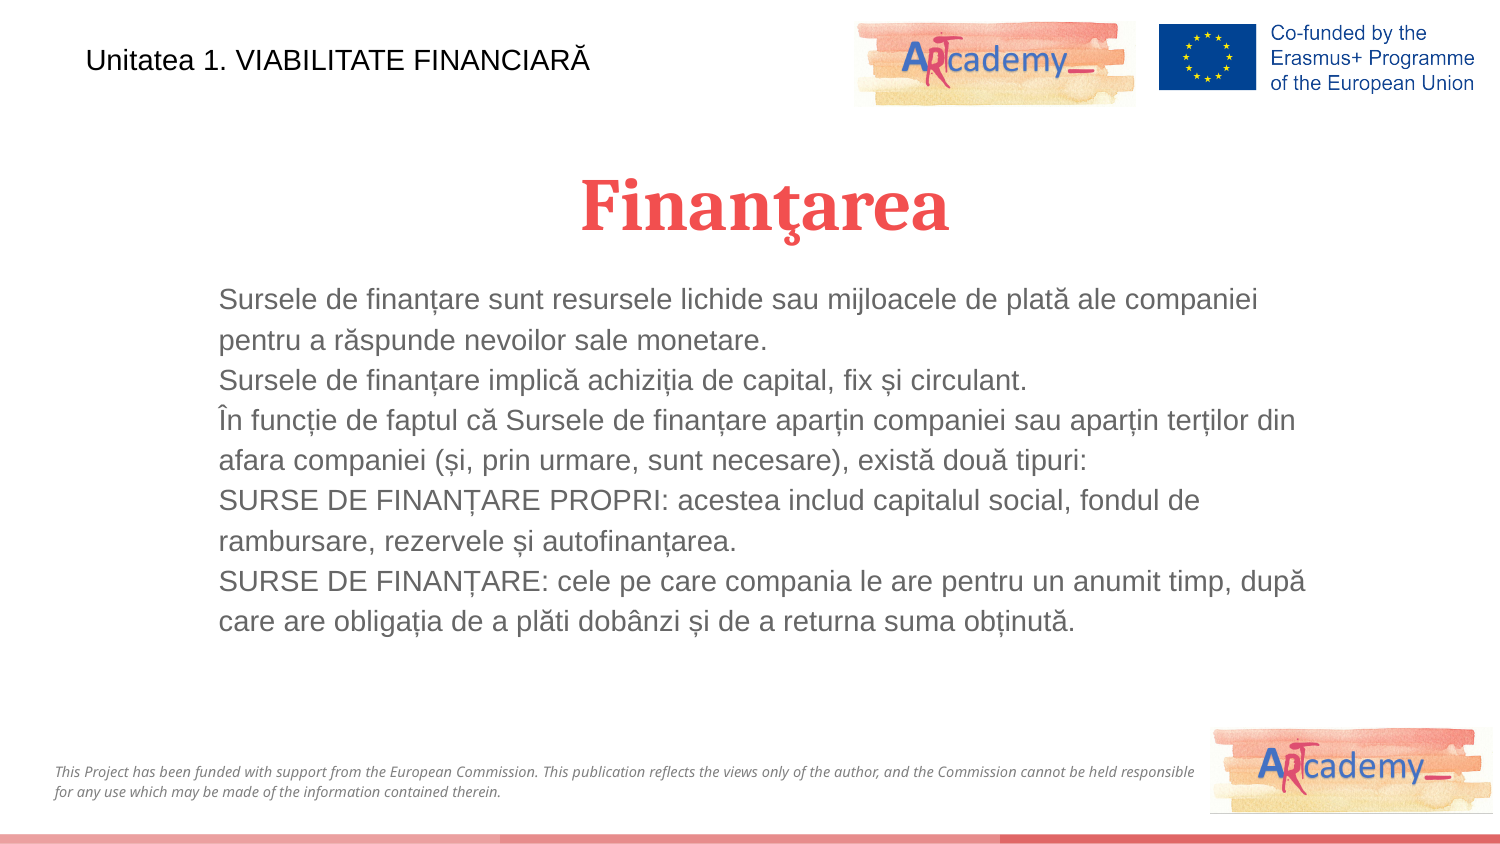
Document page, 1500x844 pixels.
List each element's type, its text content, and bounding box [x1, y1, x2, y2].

list Sursele de finanțare sunt resursele lichide sau mijloacele de plată ale companiei pentru a răspunde nevoilor sale monetare. Sursele de finanțare implică achiziția de capital, fix și circulant. În funcție de faptul că Sursele de finanțare aparțin companiei sau aparțin terților din afara companiei (și, prin urmare, sunt necesare), există două tipuri: SURSE DE FINANȚARE PROPRI: acestea includ capitalul social, fondul de rambursare, rezervele și autofinanțarea. SURSE DE FINANȚARE: cele pe care compania le are pentru un anumit timp, după care are obligația de a plăti dobânzi și de a returna suma obținută. [180, 260, 1352, 732]
title Finanţarea [180, 53, 1352, 260]
picture [854, 2, 1137, 138]
picture [1158, 24, 1474, 94]
text_box This Project has been funded with support from the European Commission. This publication reflects the views only of the author, and the Commission cannot be held responsible for any use which may be made of the information contained therein. [39, 754, 1205, 799]
picture [1210, 709, 1493, 844]
text_box Unitatea 1. VIABILITATE FINANCIARĂ [70, 33, 652, 84]
